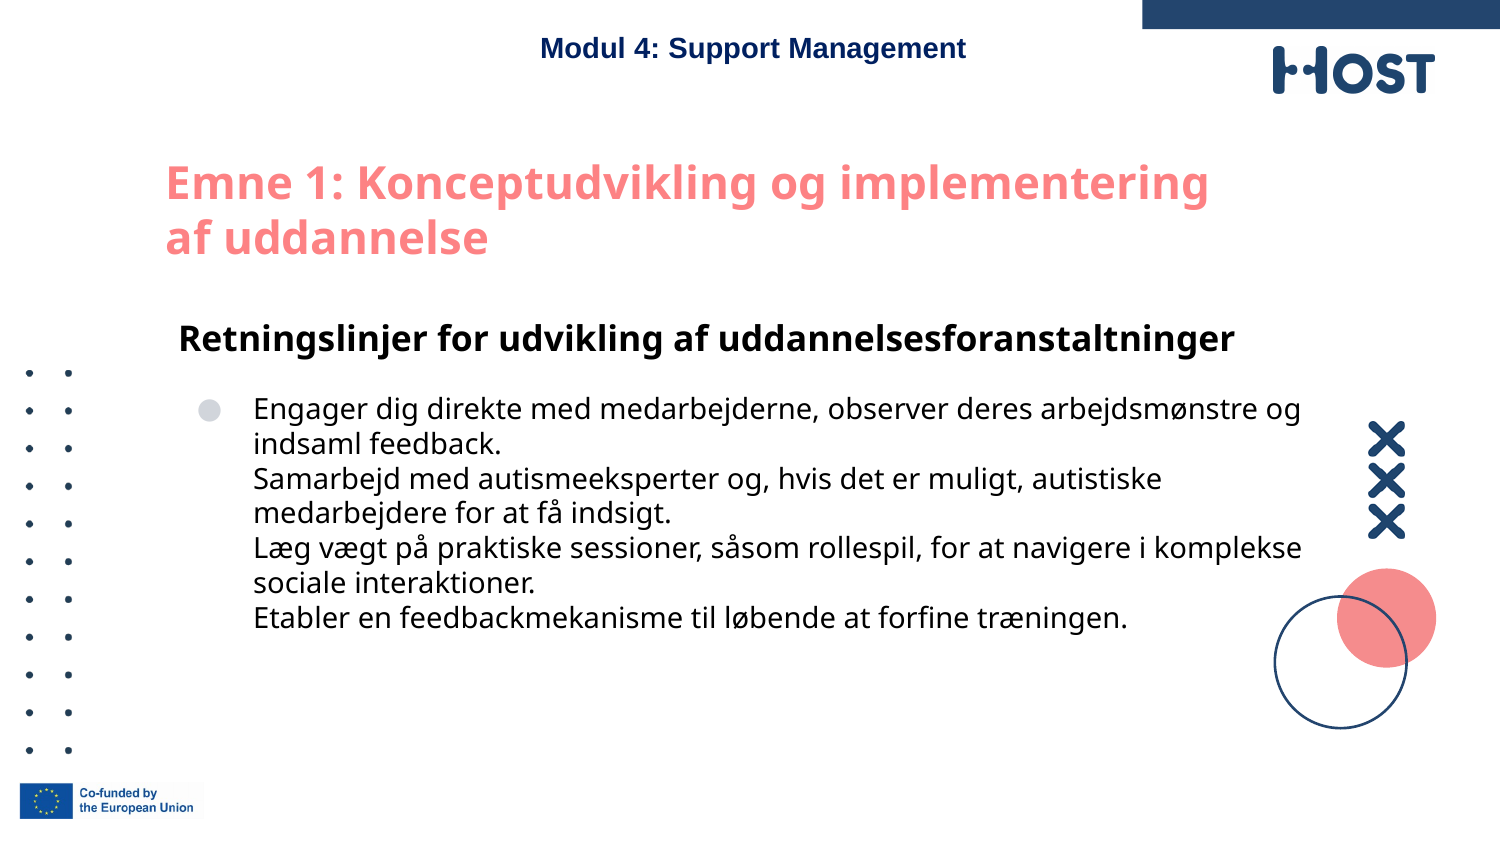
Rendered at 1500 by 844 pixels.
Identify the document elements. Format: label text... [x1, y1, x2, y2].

picture [0, 370, 204, 820]
list Retningslinjer for udvikling af uddannelsesforanstaltninger Engager dig direkte med medarbejderne, observer deres arbejdsmønstre og indsaml feedback. Samarbejd med autismeeksperter og, hvis det er muligt, autistiske medarbejdere for at få indsigt. Læg vægt på praktiske sessioner, såsom rollespil, for at navigere i komplekse sociale interaktioner. Etabler en feedbackmekanisme til løbende at forfine træningen. [163, 223, 1364, 844]
picture [1273, 46, 1435, 94]
picture [1368, 421, 1405, 539]
text_box Modul 4: Support Management [525, 10, 1054, 68]
title Emne 1: Konceptudvikling og implementering af uddannelse [150, 139, 1237, 253]
